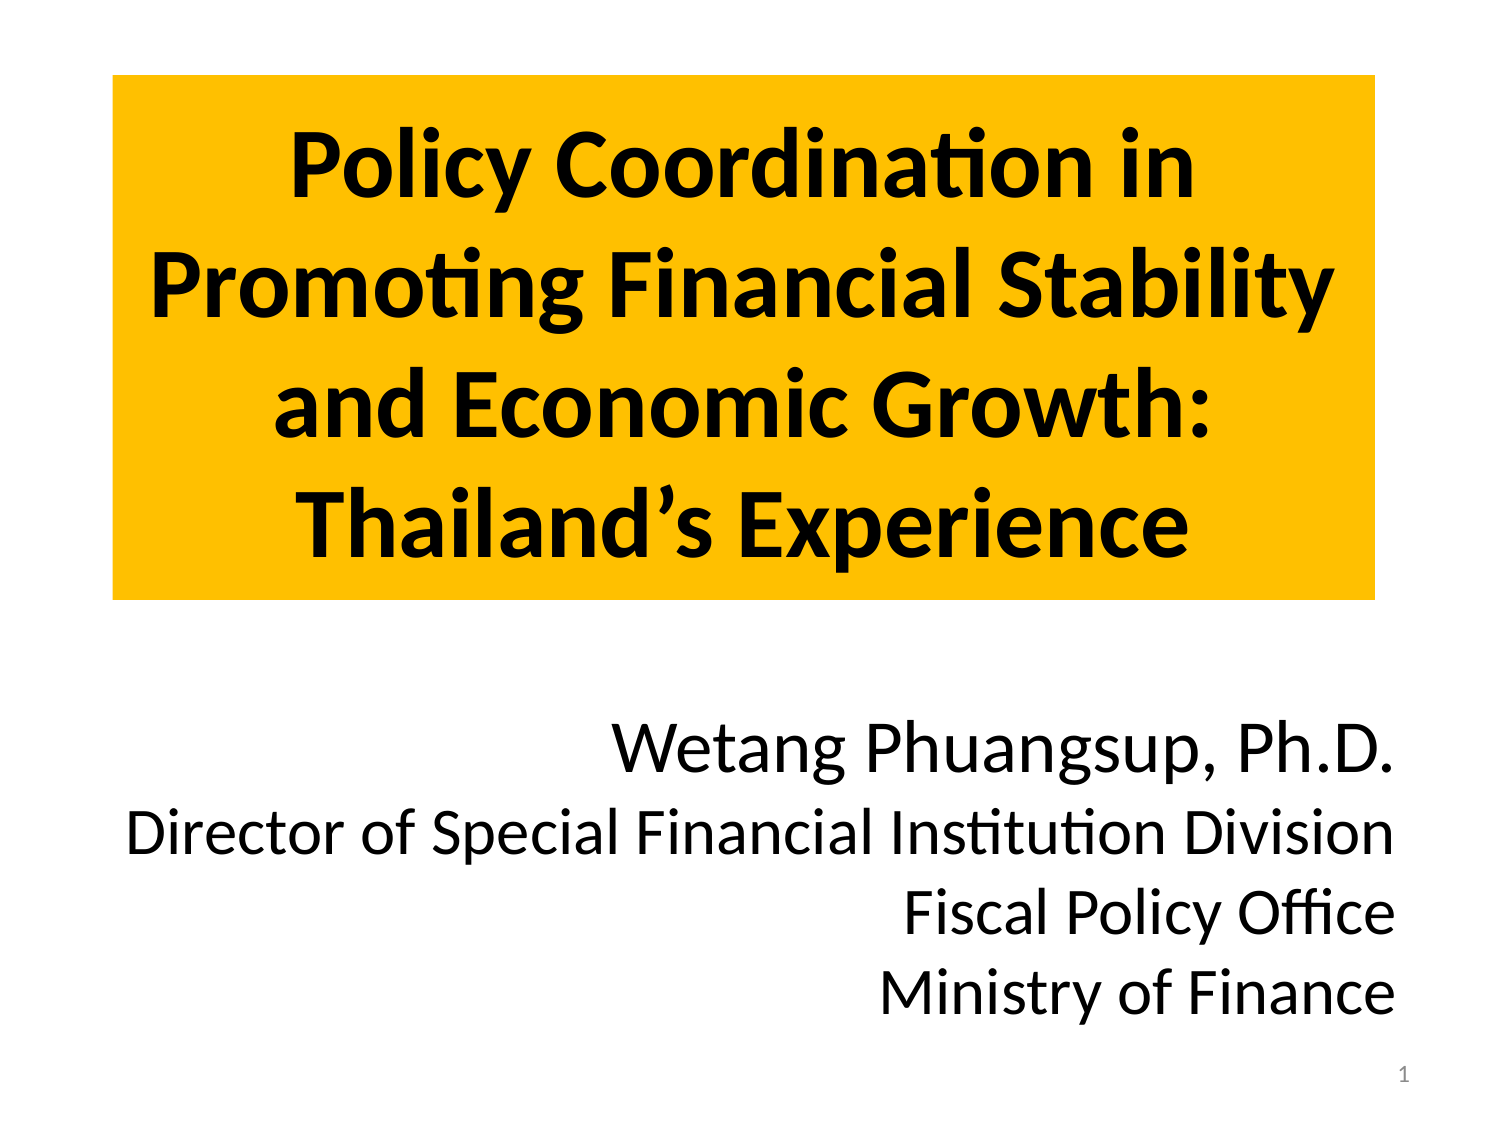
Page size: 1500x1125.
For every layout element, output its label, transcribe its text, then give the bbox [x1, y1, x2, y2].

slide_number 1 [1074, 1042, 1425, 1103]
title Policy Coordination in Promoting Financial Stability and Economic Growth: Thailand’s Experience [112, 75, 1375, 600]
text_box Wetang Phuangsup, Ph.D. Director of Special Financial Institution Division Fiscal Policy Office Ministry of Finance [24, 624, 1413, 1100]
